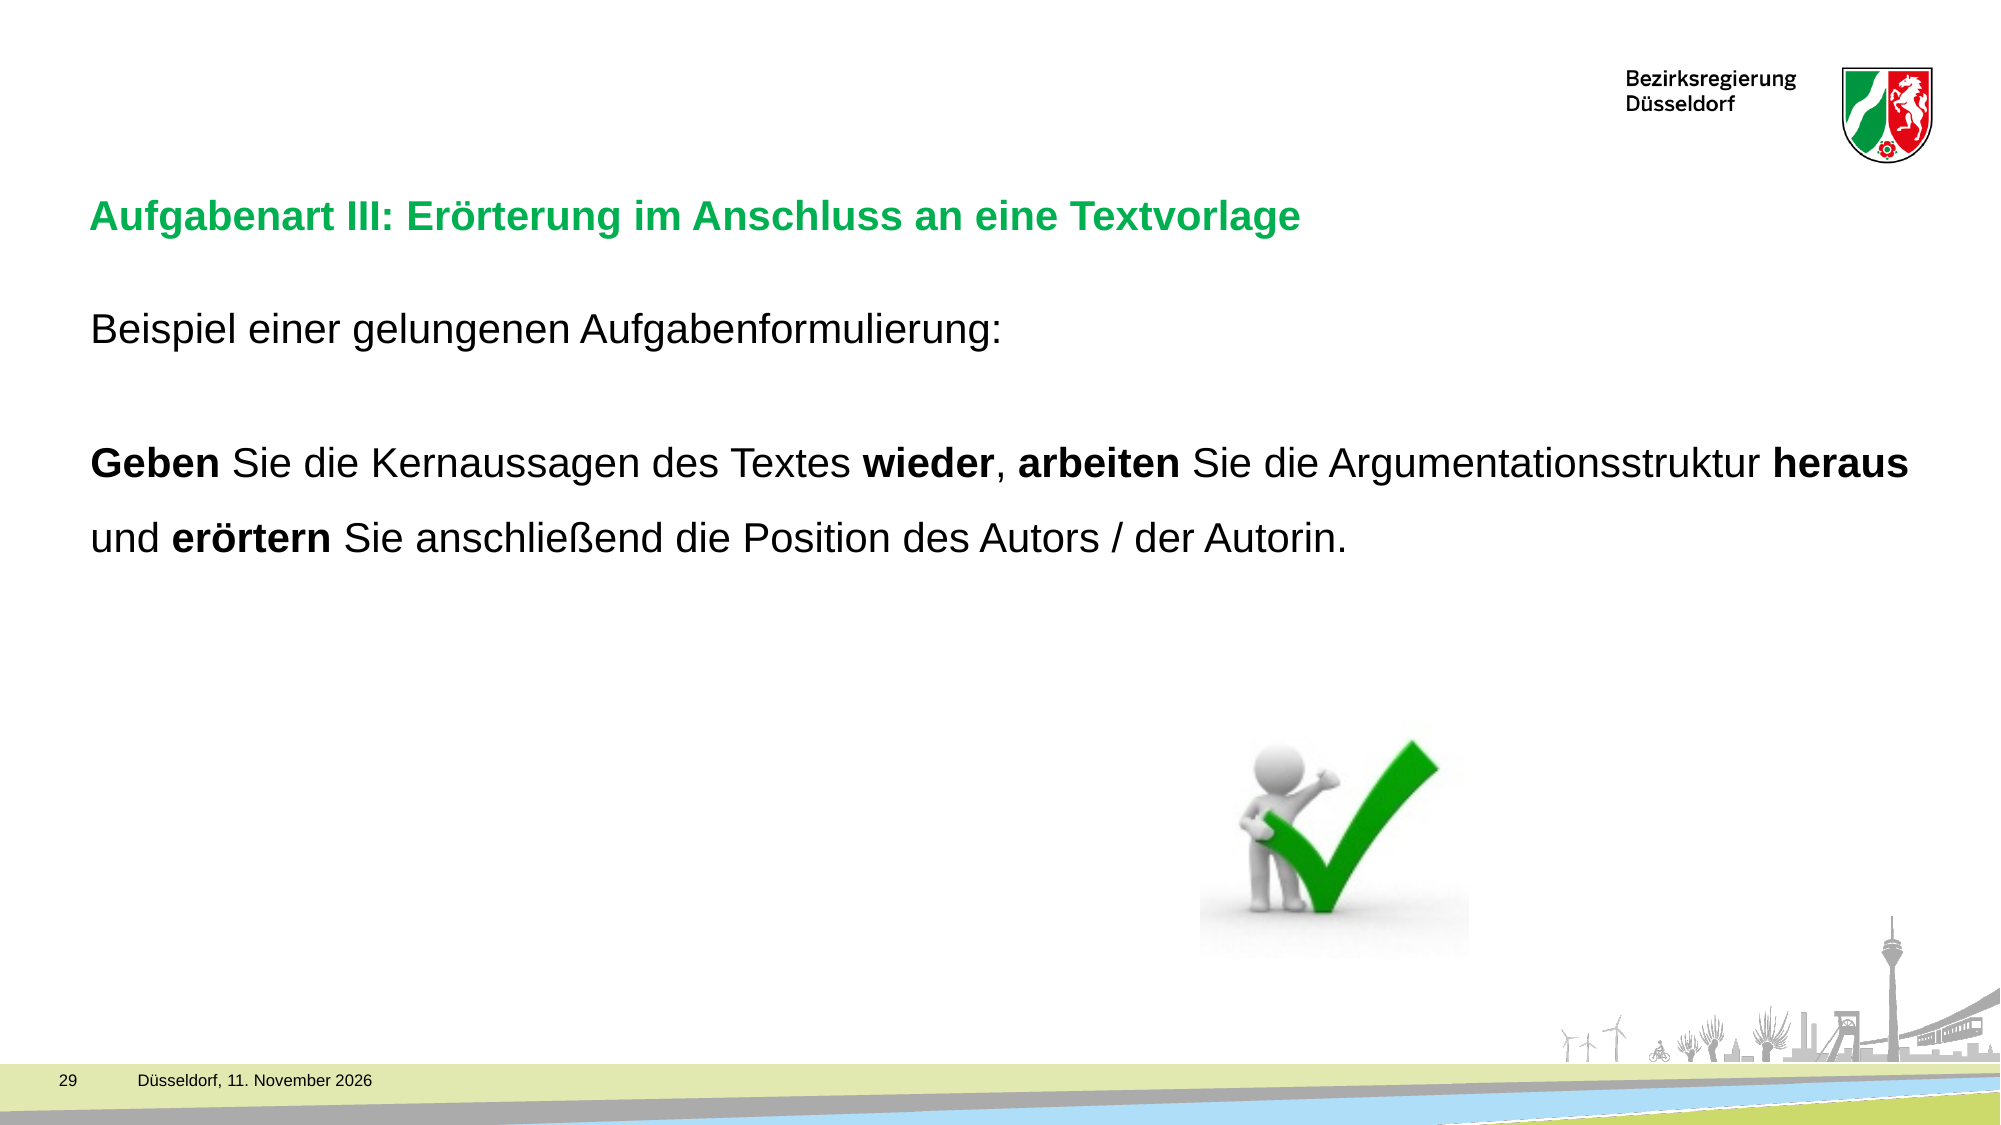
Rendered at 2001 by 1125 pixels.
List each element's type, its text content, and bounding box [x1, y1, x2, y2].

picture [1625, 66, 1933, 160]
list Beispiel einer gelungenen Aufgabenformulierung: Geben Sie die Kernaussagen des Textes wieder, arbeiten Sie die Argumentationsstruktur heraus und erörtern Sie anschließend die Position des Autors / der Autorin. [90, 302, 1957, 846]
picture [0, 688, 2000, 1125]
title Aufgabenart III: Erörterung im Anschluss an eine Textvorlage [88, 160, 1955, 268]
slide_number 29 [58, 1070, 123, 1125]
text_box [792, 969, 2000, 1076]
footer Düsseldorf, 2. Dezember 2023 [137, 1070, 595, 1125]
